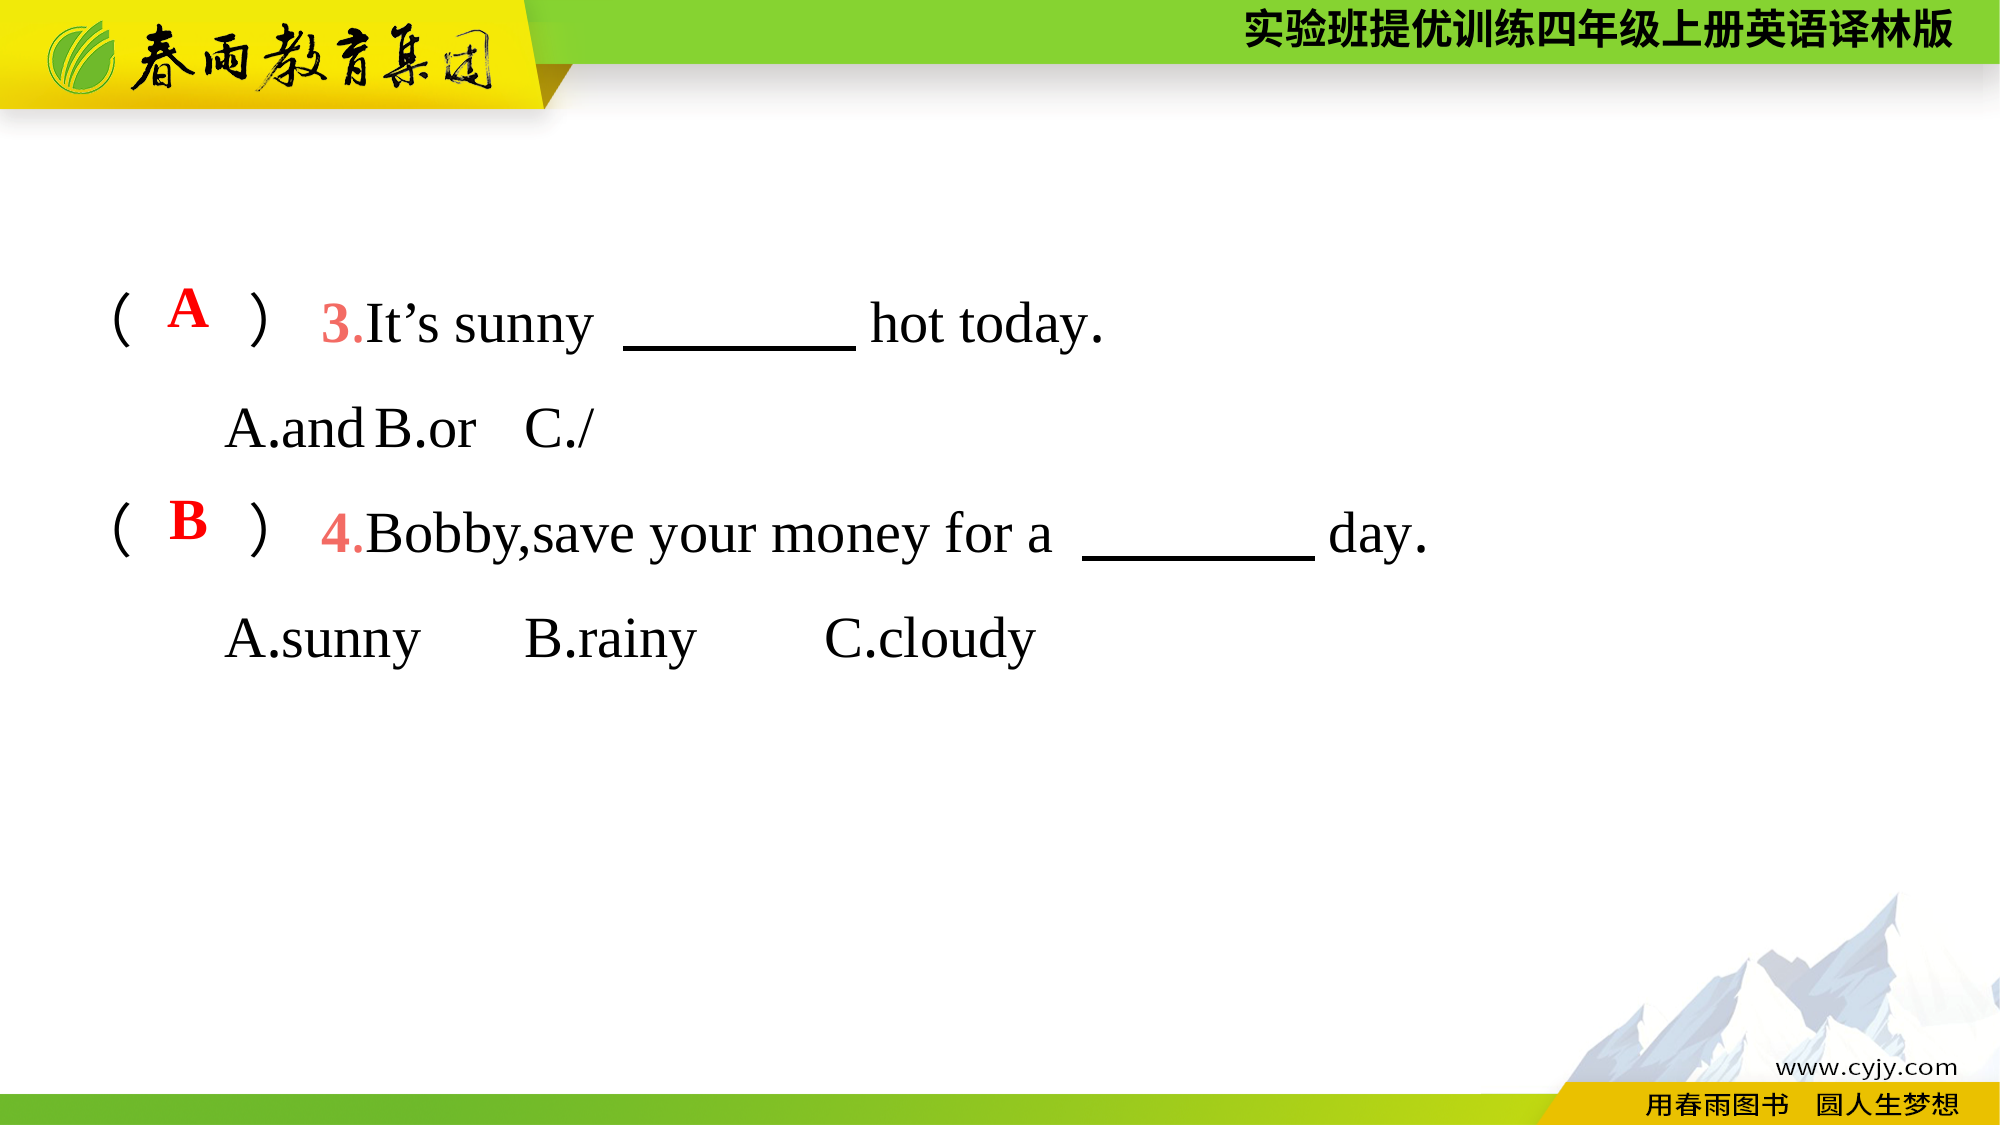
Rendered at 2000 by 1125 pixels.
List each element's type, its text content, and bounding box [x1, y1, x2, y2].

text_box A [152, 262, 225, 347]
picture [0, 0, 2000, 1125]
list （ ）3.It’s sunny hot today. A.and B.or C./ （ ）4.Bobby,save your money for a day. A.sunny B.rainy C.cloudy [59, 241, 1944, 681]
text_box B [154, 474, 223, 560]
